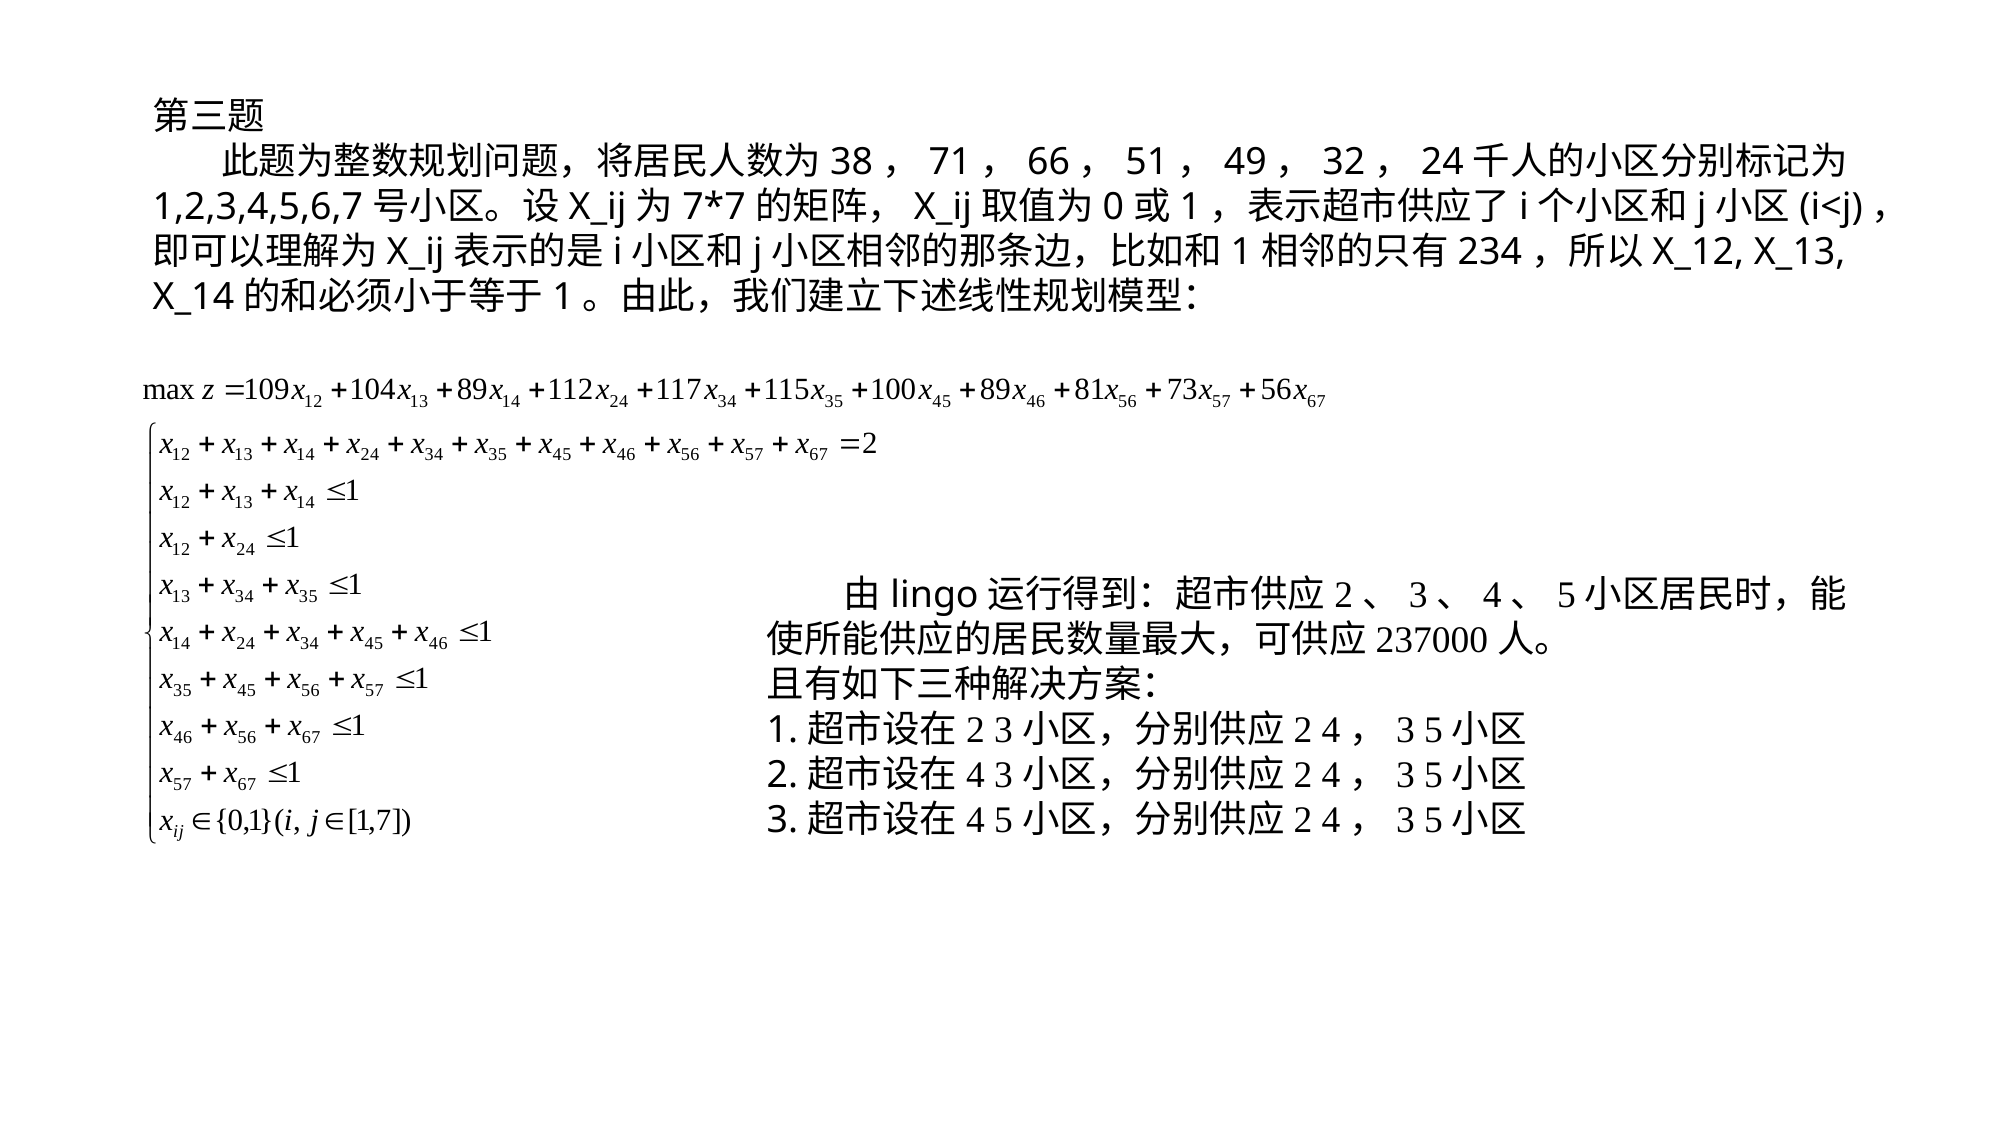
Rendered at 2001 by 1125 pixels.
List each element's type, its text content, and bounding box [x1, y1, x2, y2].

text_box 由lingo运行得到：超市供应2、3、4、5小区居民时，能使所能供应的居民数量最大，可供应237000人。 且有如下三种解决方案： 1.超市设在2 3小区，分别供应2 4，3 5小区 2.超市设在4 3小区，分别供应2 4，3 5小区 3.超市设在4 5小区，分别供应2 4，3 5小区 [751, 562, 1863, 893]
text_box 第三题 此题为整数规划问题，将居民人数为38，71，66，51，49，32，24千人的小区分别标记为1,2,3,4,5,6,7号小区。设X_ij为7*7的矩阵，X_ij取值为0或1，表示超市供应了i个小区和j小区(i<j)，即可以理解为X_ij表示的是i小区和j小区相邻的那条边，比如和1相邻的只有234，所以X_12, X_13, X_14的和必须小于等于1。由此，我们建立下述线性规划模型： [137, 84, 1952, 325]
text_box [137, 370, 1331, 849]
